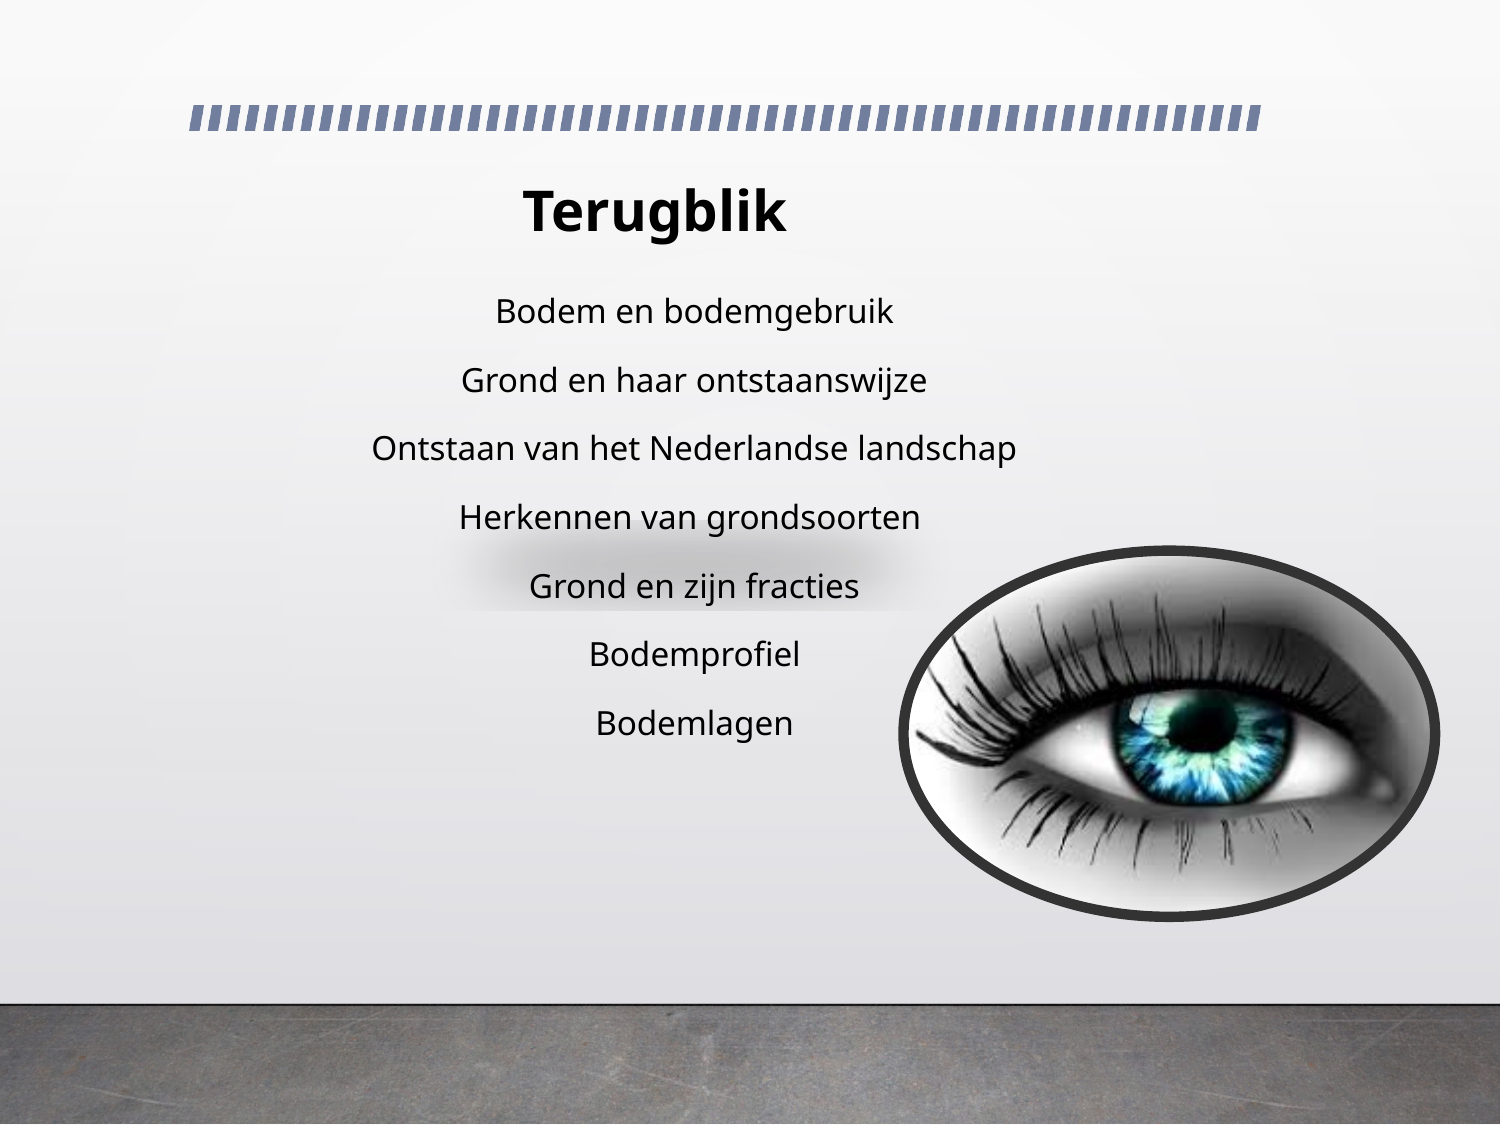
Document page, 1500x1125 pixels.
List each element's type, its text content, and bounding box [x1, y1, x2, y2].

picture [0, 1004, 1500, 1124]
subtitle Bodem en bodemgebruik Grond en haar ontstaanswijze Ontstaan van het Nederlandse landschap Herkennen van grondsoorten Grond en zijn fracties Bodemprofiel Bodemlagen [110, 267, 1280, 894]
title Terugblik [112, 101, 1199, 244]
picture [903, 550, 1436, 918]
